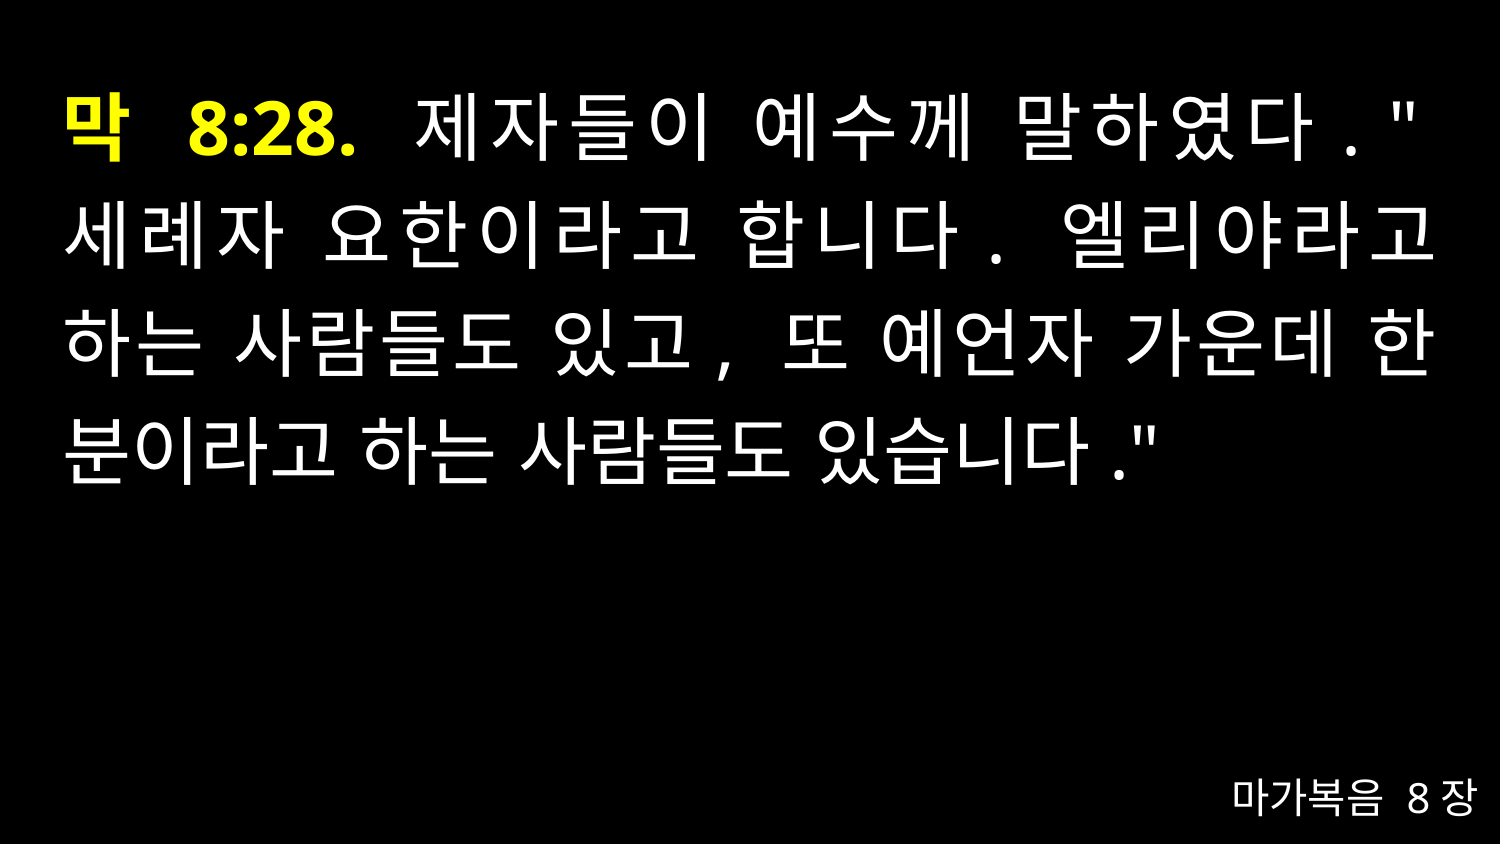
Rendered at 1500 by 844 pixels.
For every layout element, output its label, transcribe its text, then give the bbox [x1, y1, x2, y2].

subtitle 마가복음 8장 [916, 770, 1500, 844]
title 막 8:28. 제자들이 예수께 말하였다. "세례자 요한이라고 합니다. 엘리야라고 하는 사람들도 있고, 또 예언자 가운데 한 분이라고 하는 사람들도 있습니다." [0, 0, 1500, 844]
